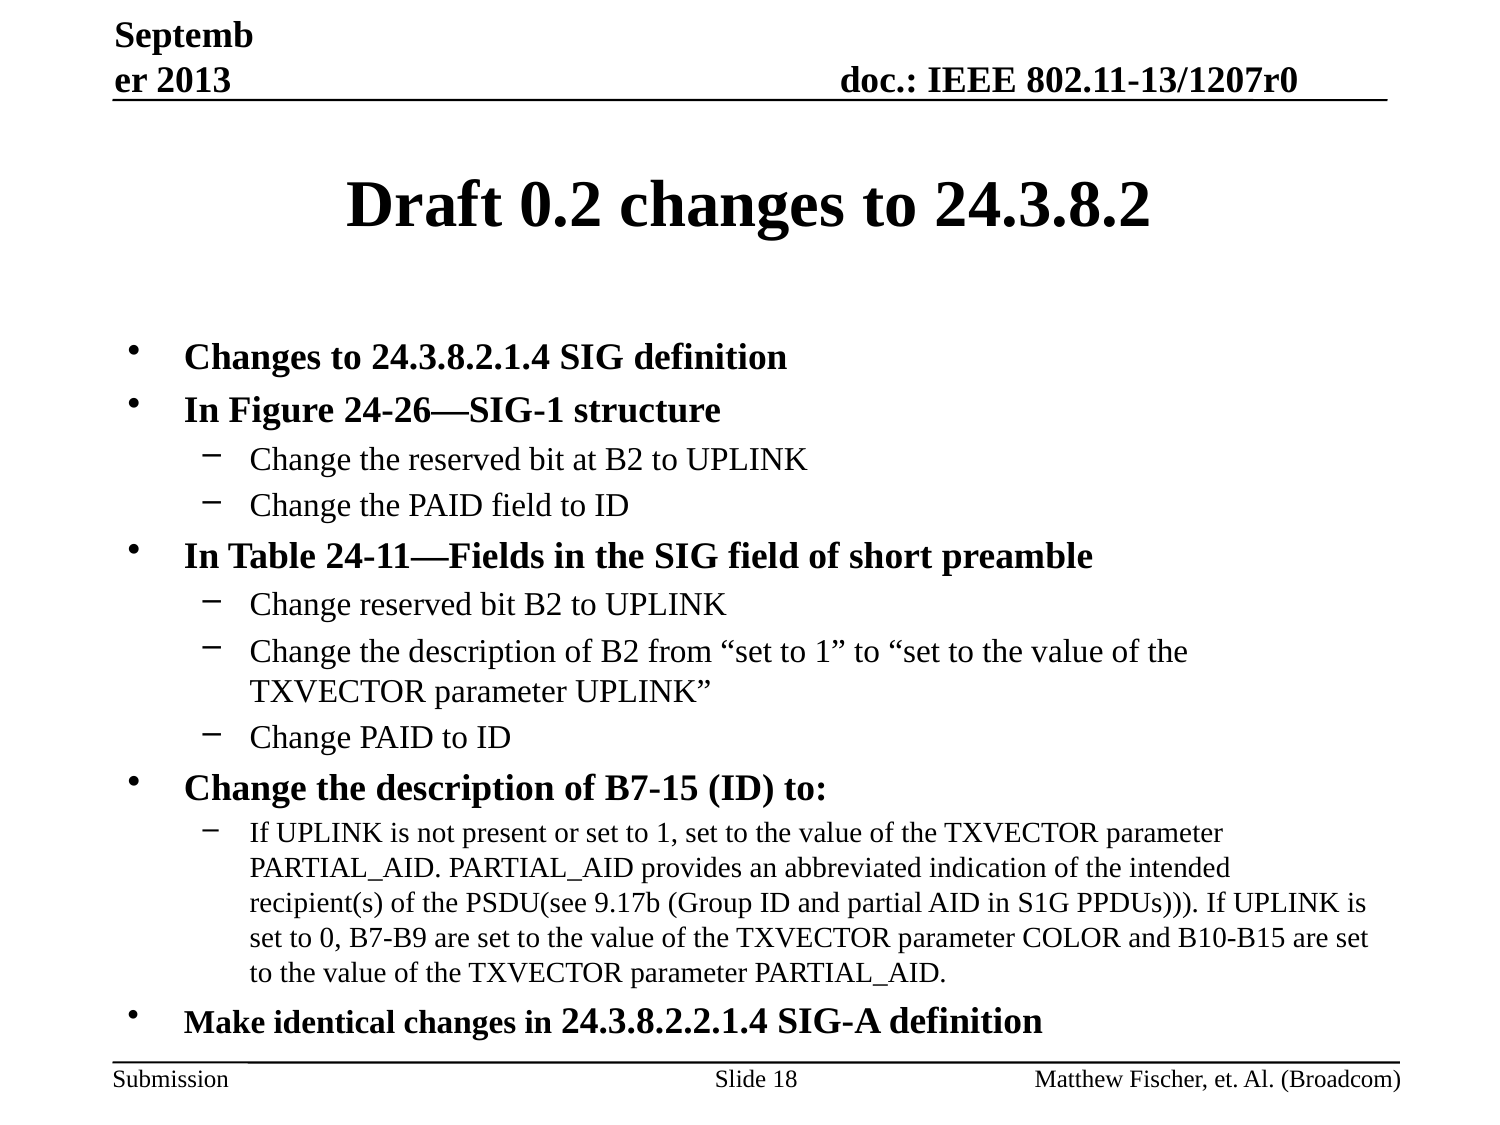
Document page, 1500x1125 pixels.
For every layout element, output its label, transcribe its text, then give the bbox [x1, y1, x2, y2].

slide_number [114, 54, 270, 101]
slide_number Slide 18 [712, 1061, 800, 1093]
list Changes to 24.3.8.2.1.4 SIG definition In Figure 24-26—SIG-1 structure Change the reserved bit at B2 to UPLINK Change the PAID field to ID In Table 24-11—Fields in the SIG field of short preamble Change reserved bit B2 to UPLINK Change the description of B2 from “set to 1” to “set to the value of the TXVECTOR parameter UPLINK” Change PAID to ID Change the description of B7-15 (ID) to: If UPLINK is not present or set to 1, set to the value of the TXVECTOR parameter PARTIAL_AID. PARTIAL_AID provides an abbreviated indication of the intended recipient(s) of the PSDU(see 9.17b (Group ID and partial AID in S1G PPDUs))). If UPLINK is set to 0, B7-B9 are set to the value of the TXVECTOR parameter COLOR and B10-B15 are set to the value of the TXVECTOR parameter PARTIAL_AID. Make identical changes in 24.3.8.2.2.1.4 SIG-A definition [112, 324, 1388, 1000]
footer Matthew Fischer, et. Al. (Broadcom) [1029, 1061, 1402, 1093]
title Draft 0.2 changes to 24.3.8.2 [112, 112, 1388, 288]
